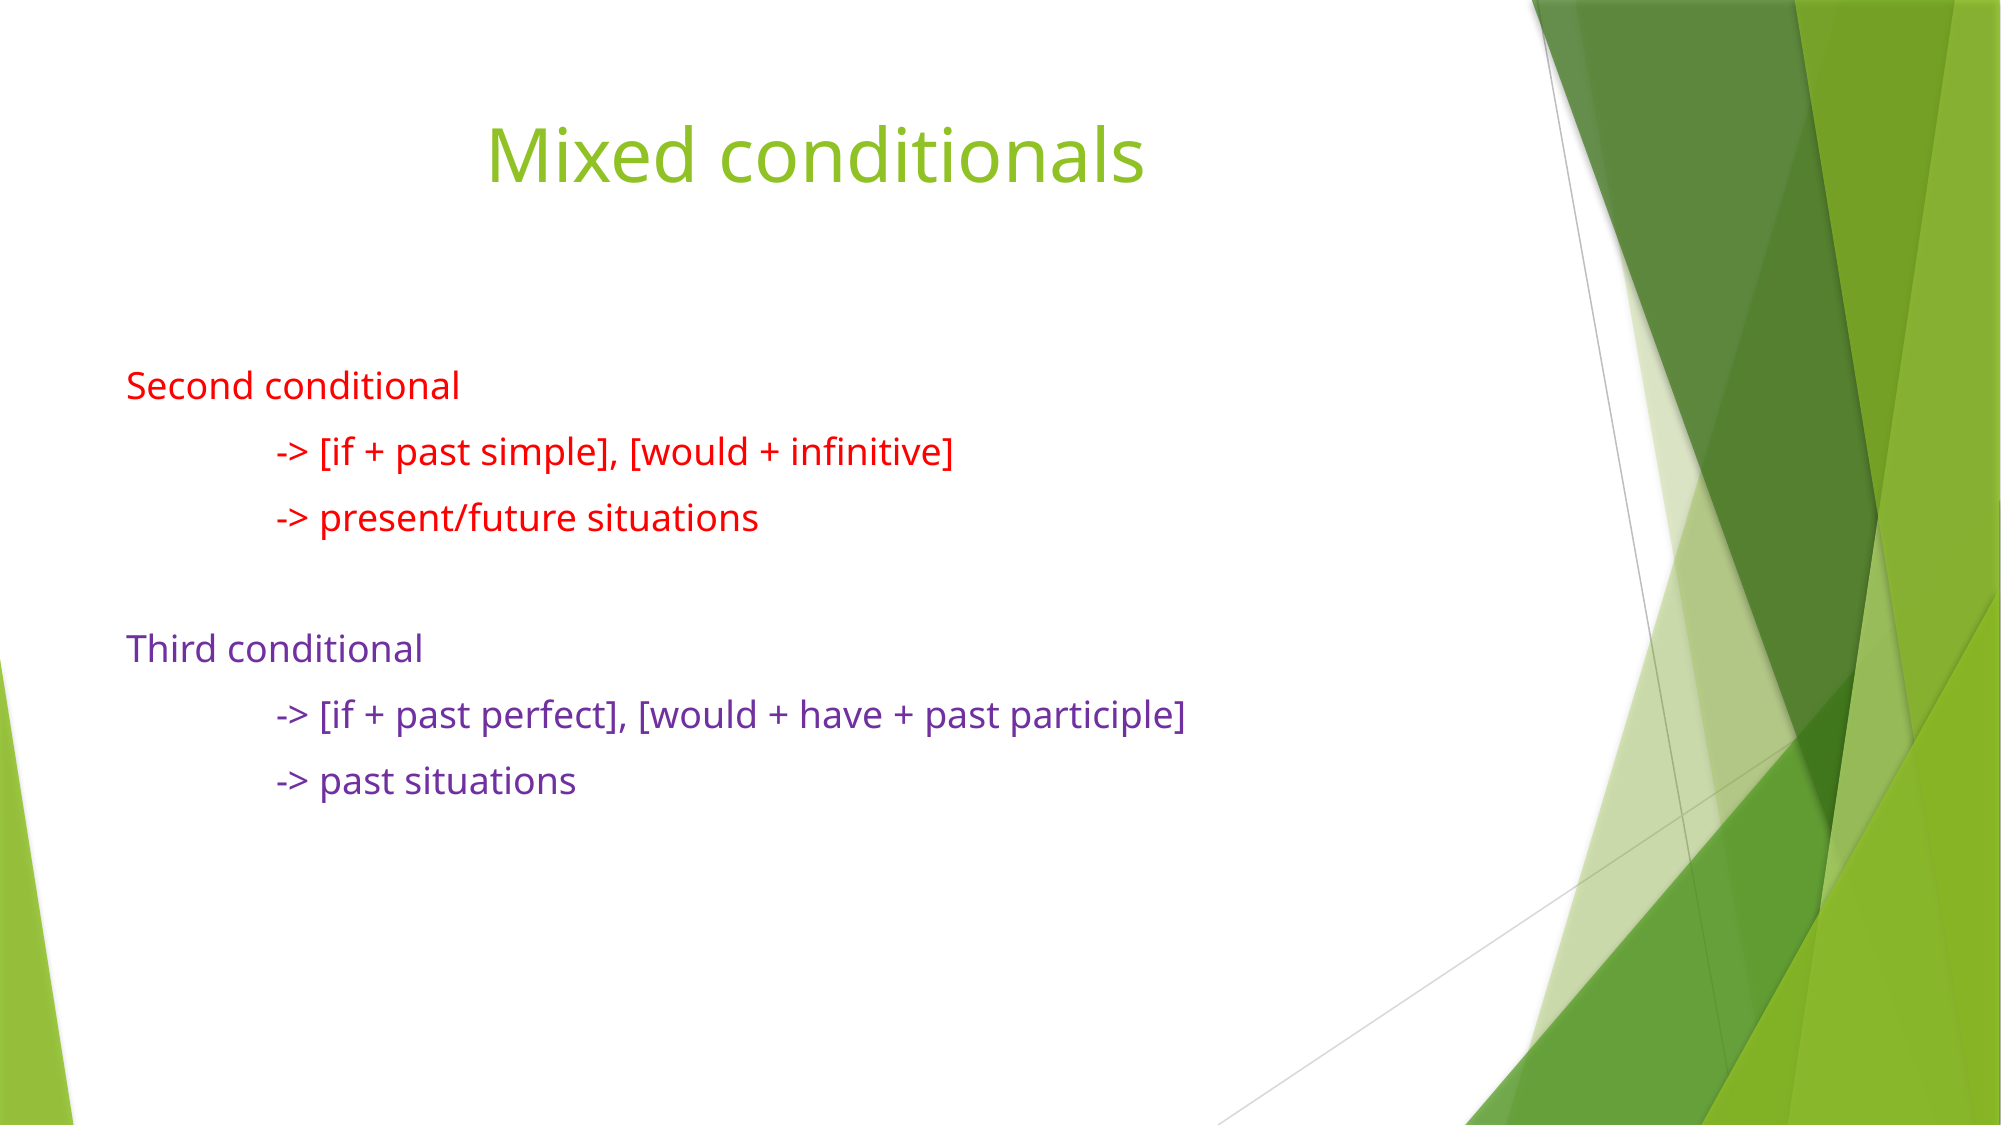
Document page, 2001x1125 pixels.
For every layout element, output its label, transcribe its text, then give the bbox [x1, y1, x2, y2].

title Mixed conditionals [111, 99, 1522, 317]
list Second conditional -> [if + past simple], [would + infinitive] -> present/future situations Third conditional -> [if + past perfect], [would + have + past participle] -> past situations [111, 354, 1522, 992]
